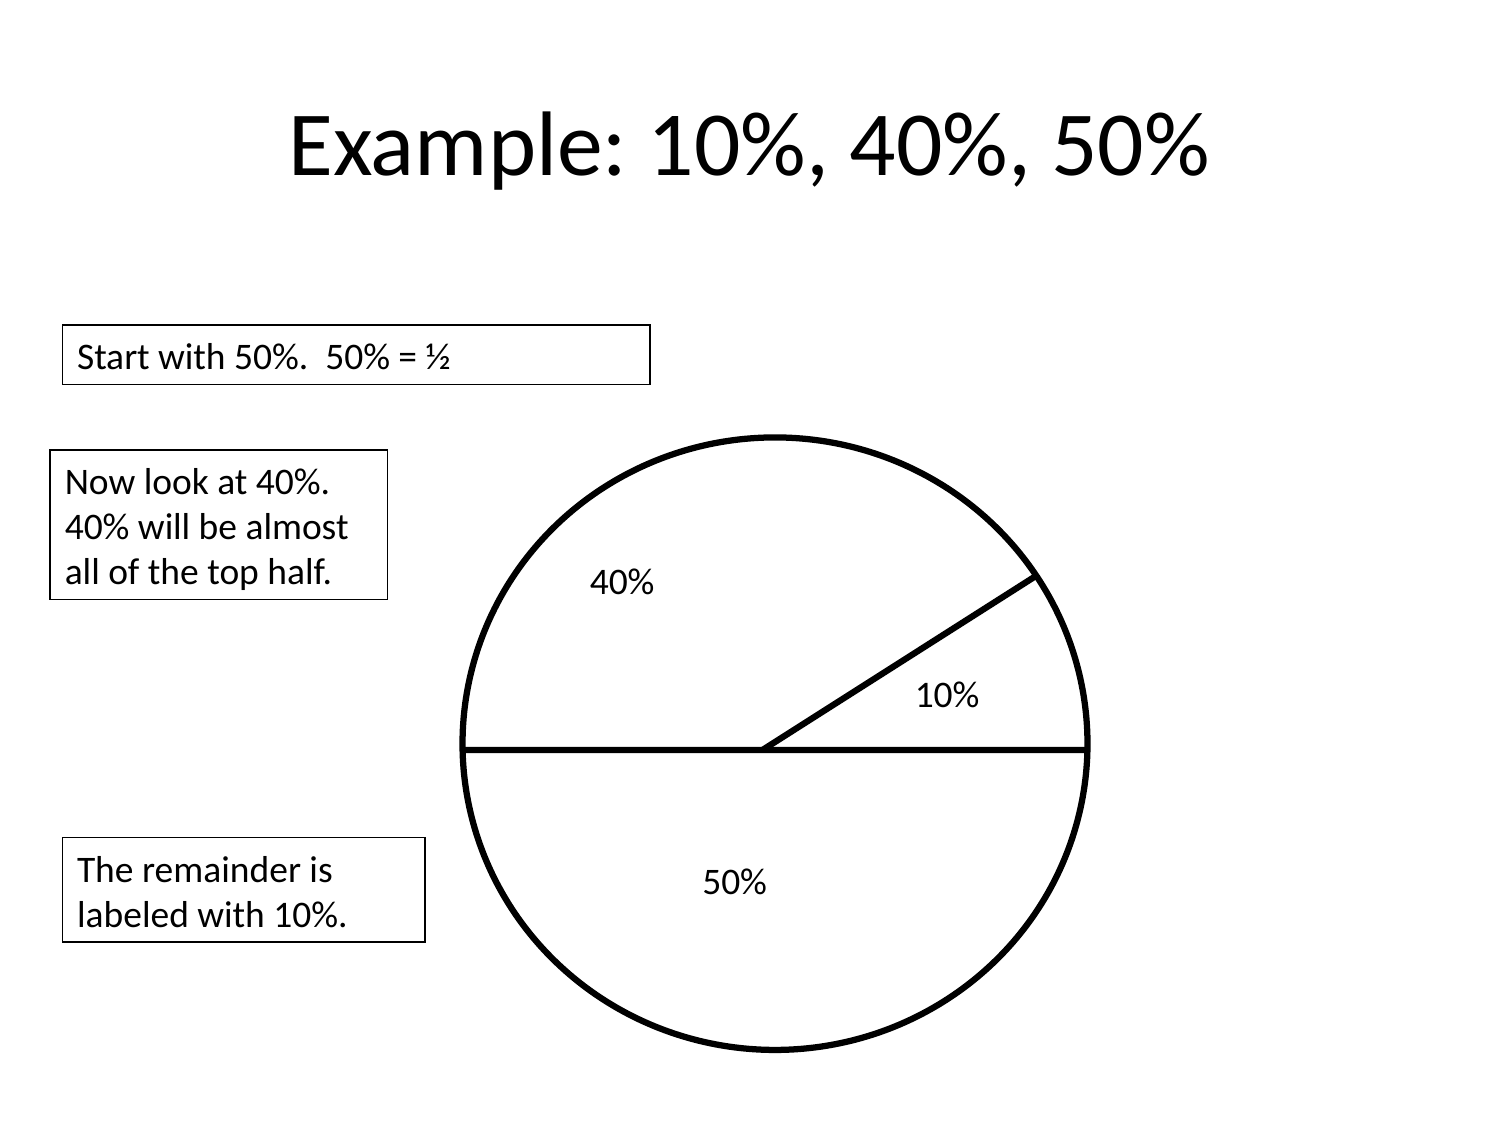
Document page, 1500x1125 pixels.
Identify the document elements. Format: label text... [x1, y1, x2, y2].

text_box 10% [899, 662, 1063, 723]
text_box Now look at 40%. 40% will be almost all of the top half. [50, 449, 388, 600]
text_box [462, 437, 1088, 750]
text_box Start with 50%. 50% = ½ [62, 324, 650, 385]
text_box 50% [687, 849, 888, 910]
title Example: 10%, 40%, 50% [75, 45, 1425, 233]
text_box The remainder is labeled with 10%. [62, 837, 425, 943]
text_box 40% [575, 549, 750, 610]
text_box [462, 751, 1088, 1050]
